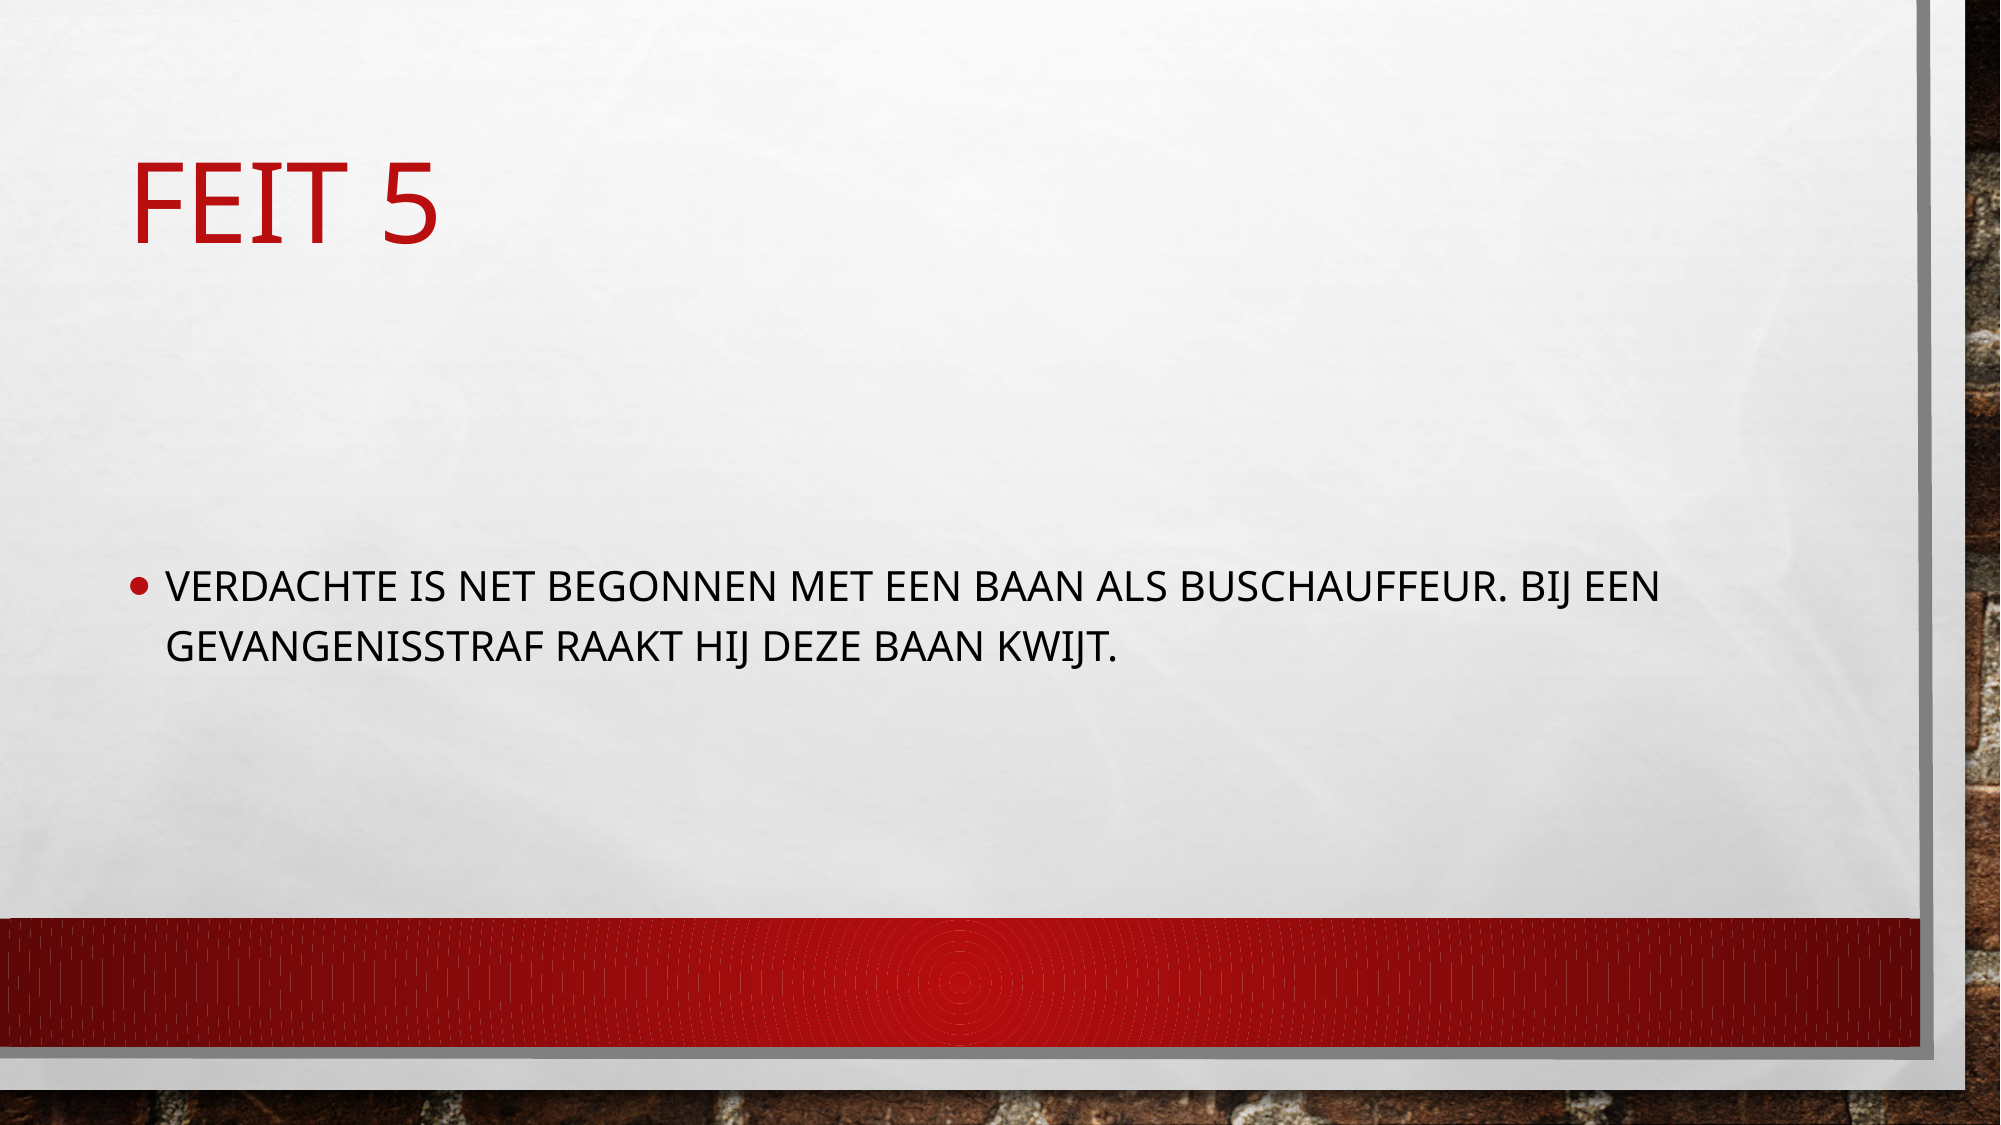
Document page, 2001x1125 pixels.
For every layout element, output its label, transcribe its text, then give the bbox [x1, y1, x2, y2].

list Verdachte is net begonnen met een baan als buschauffeur. Bij een gevangenisstraf raakt hij deze baan kwijt. [112, 338, 1818, 882]
title Feit 5 [112, 112, 1818, 302]
picture [0, 0, 2000, 1125]
